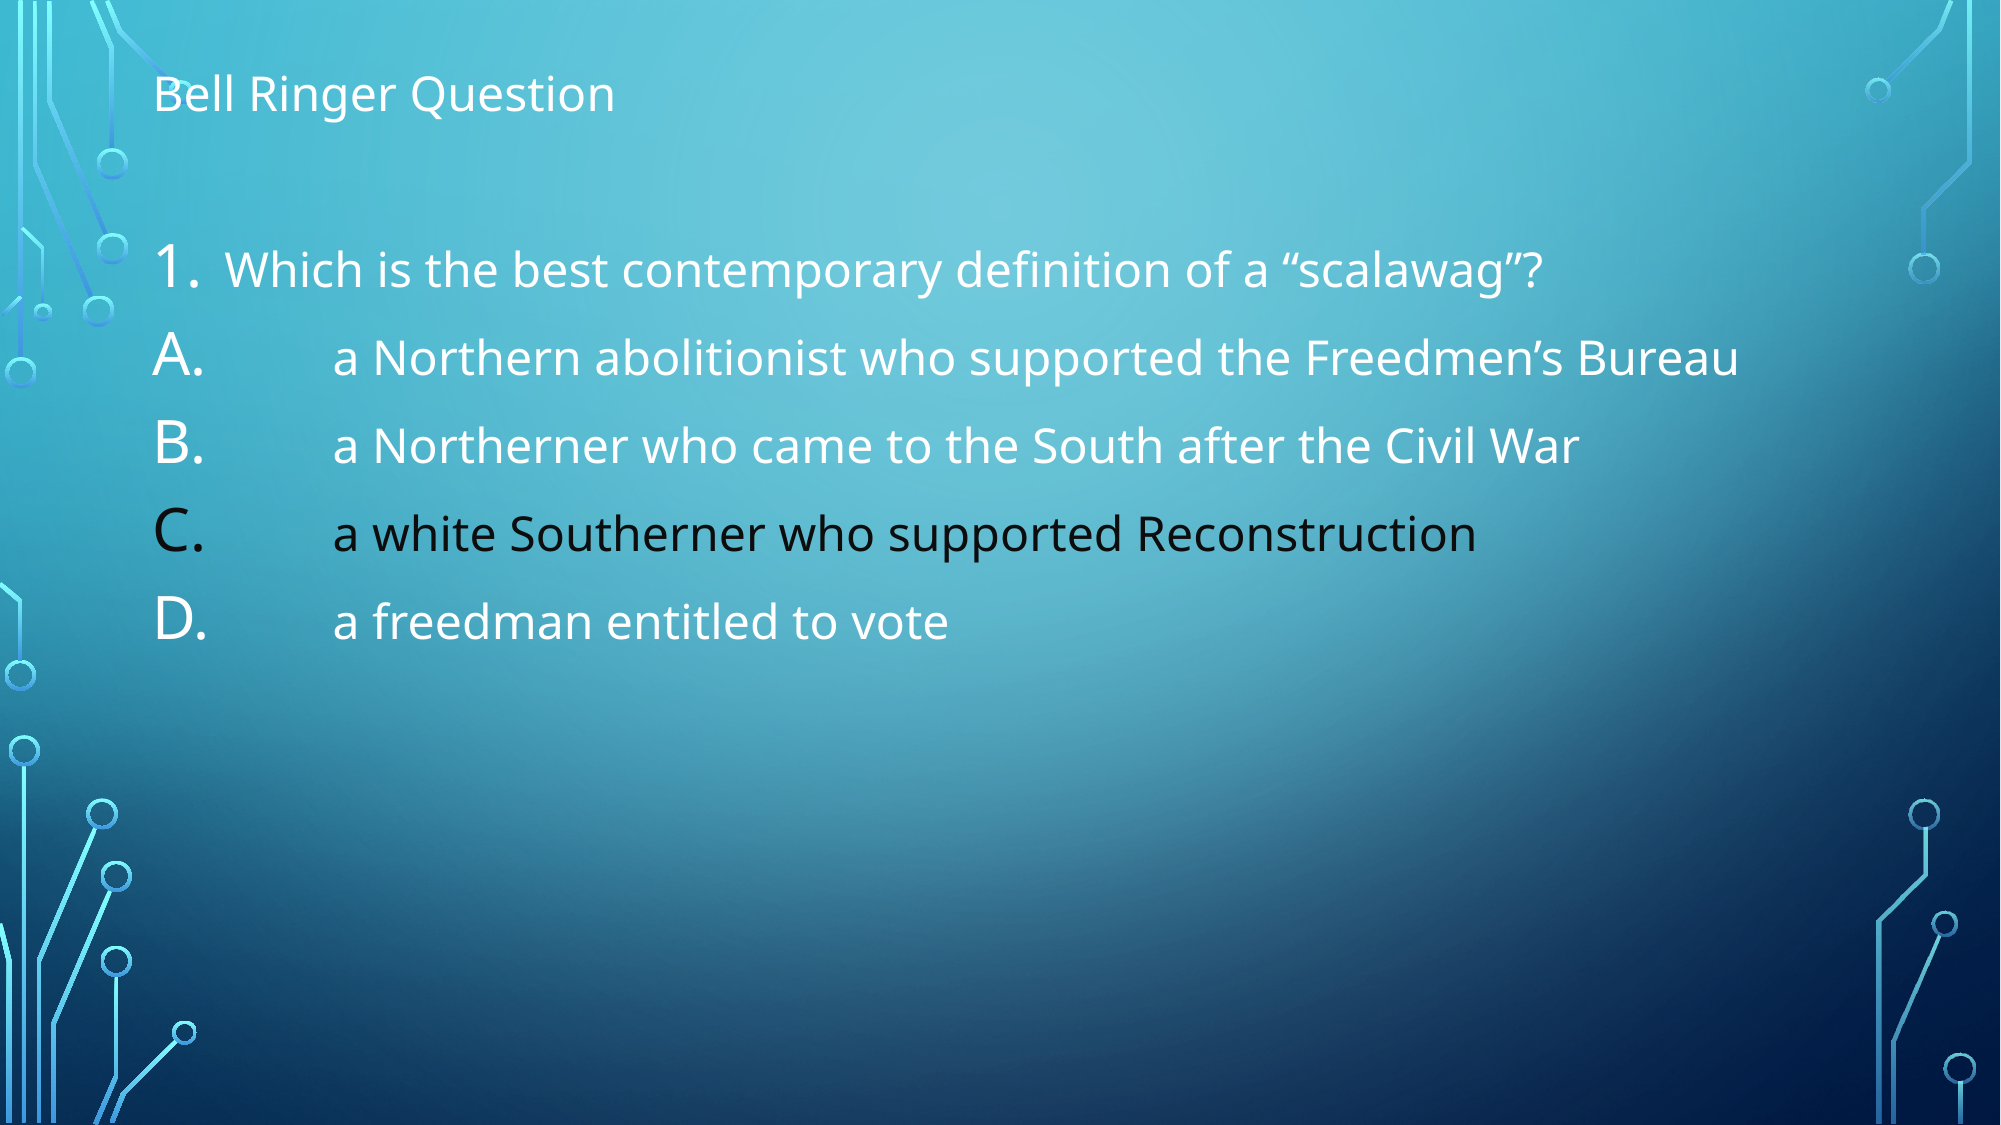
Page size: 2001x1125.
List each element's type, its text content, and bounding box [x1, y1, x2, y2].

list Bell Ringer Question Which is the best contemporary definition of a “scalawag”? a Northern abolitionist who supported the Freedmen’s Bureau a Northerner who came to the South after the Civil War a white Southerner who supported Reconstruction a freedman entitled to vote [137, 44, 1811, 1017]
